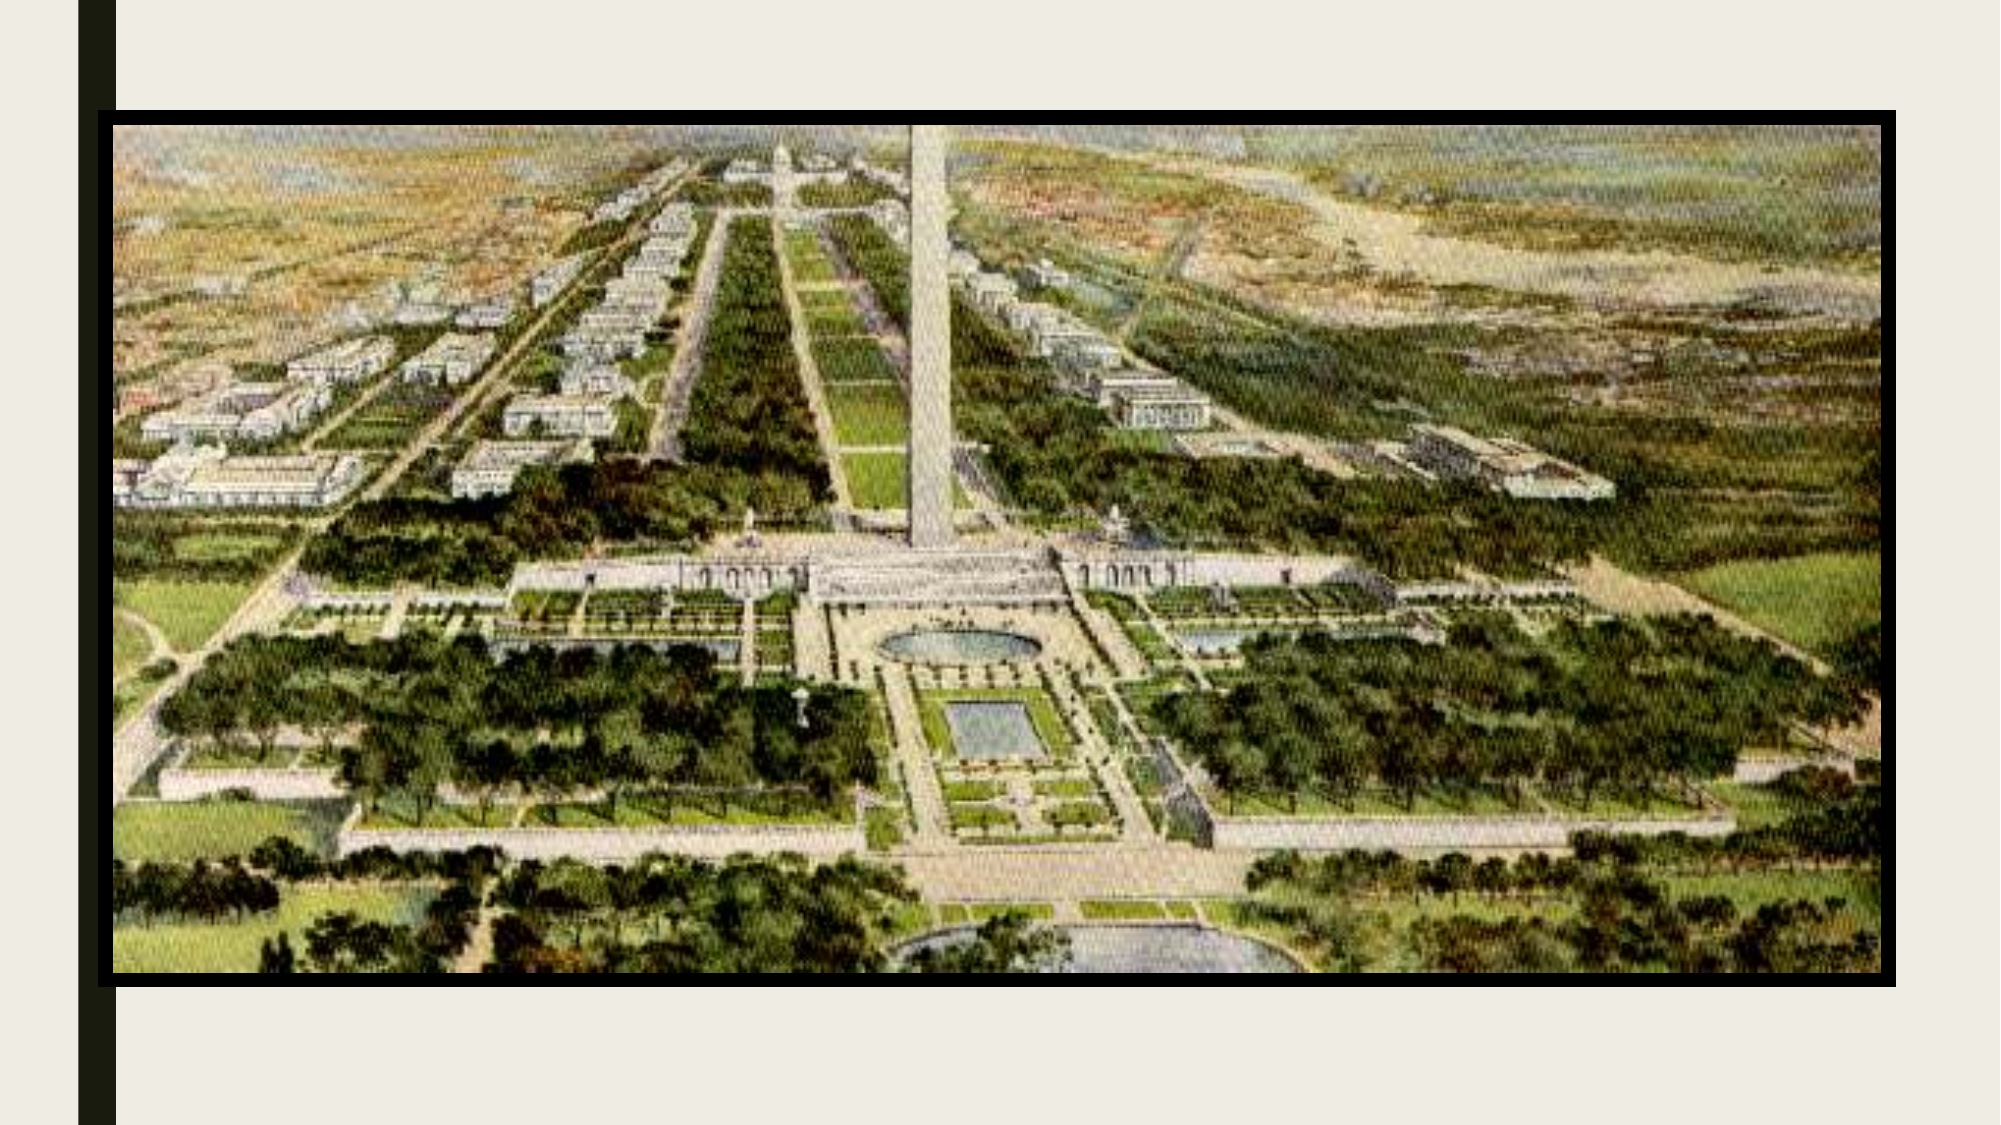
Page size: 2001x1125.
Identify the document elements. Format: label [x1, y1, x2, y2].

picture [112, 124, 1882, 973]
